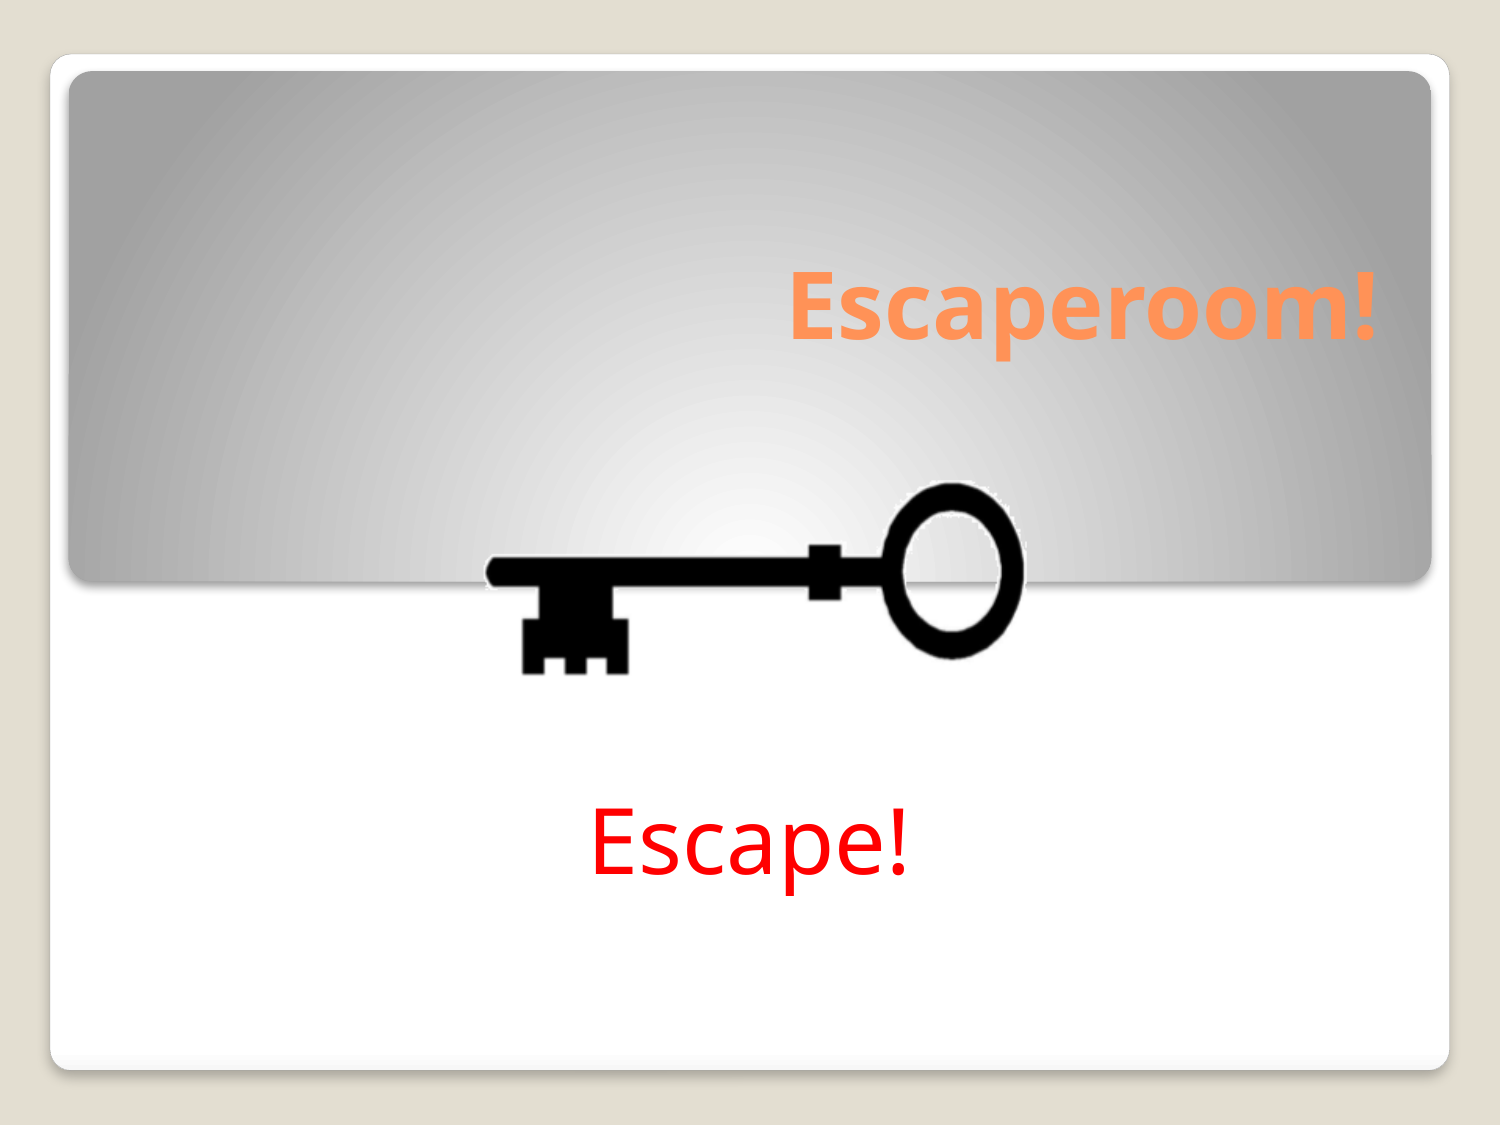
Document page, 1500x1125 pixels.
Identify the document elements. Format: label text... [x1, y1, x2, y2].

text_box Escape! [572, 775, 927, 900]
title Escaperoom! [112, 66, 1388, 367]
picture [461, 479, 1038, 681]
